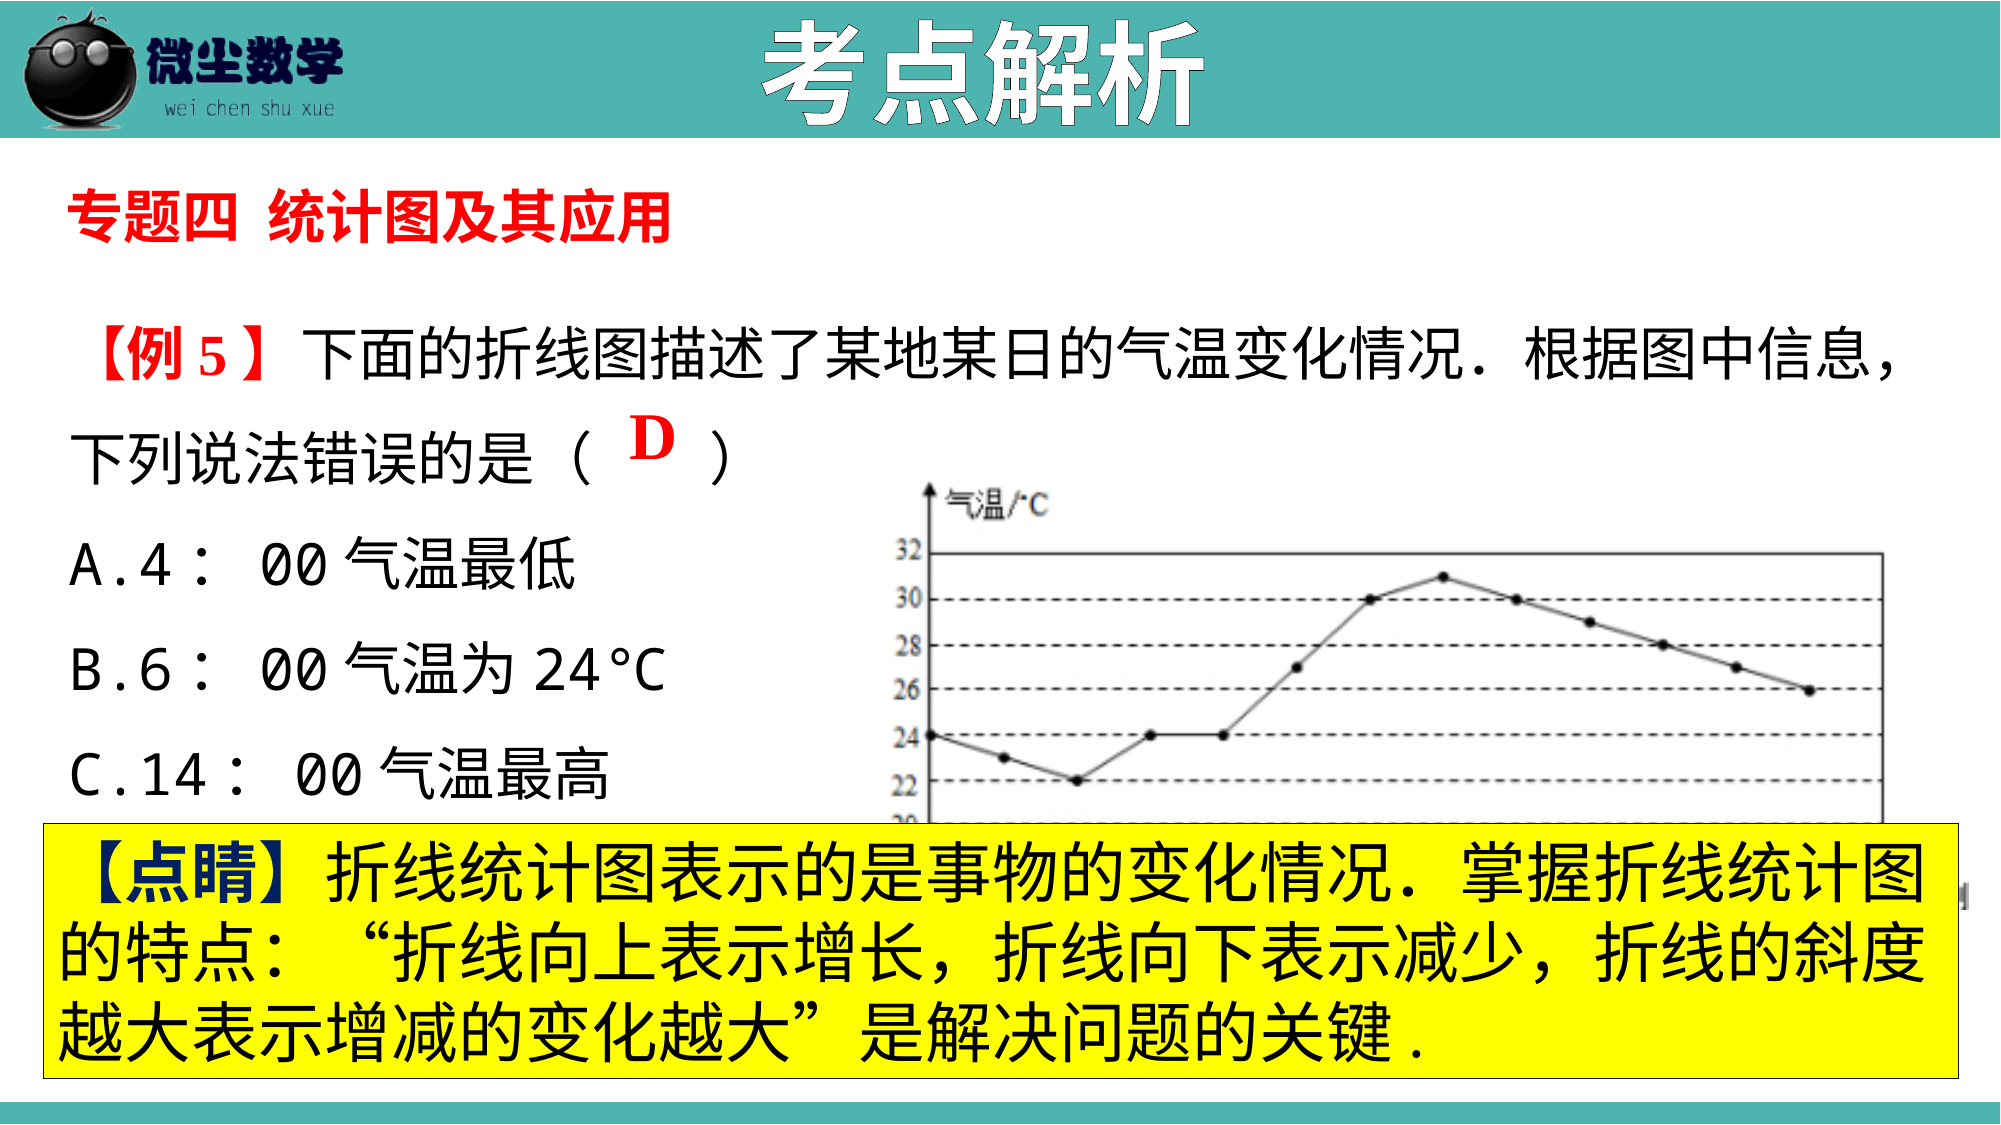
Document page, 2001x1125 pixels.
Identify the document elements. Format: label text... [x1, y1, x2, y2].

text_box 【点睛】折线统计图表示的是事物的变化情况．掌握折线统计图的特点：“折线向上表示增长，折线向下表示减少，折线的斜度越大表示增减的变化越大”是解决问题的关键. [43, 823, 1959, 1079]
picture [0, 1, 2001, 1124]
text_box 【例5】下面的折线图描述了某地某日的气温变化情况．根据图中信息，下列说法错误的是（ ） A.4：00气温最低 B.6：00气温为24℃ C.14：00气温最高 D.气温是30℃的时刻为16：00 [53, 274, 1969, 823]
text_box 考点解析 [742, 0, 1223, 146]
text_box 专题四 统计图及其应用 [51, 172, 690, 258]
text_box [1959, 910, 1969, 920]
text_box D [615, 386, 693, 481]
